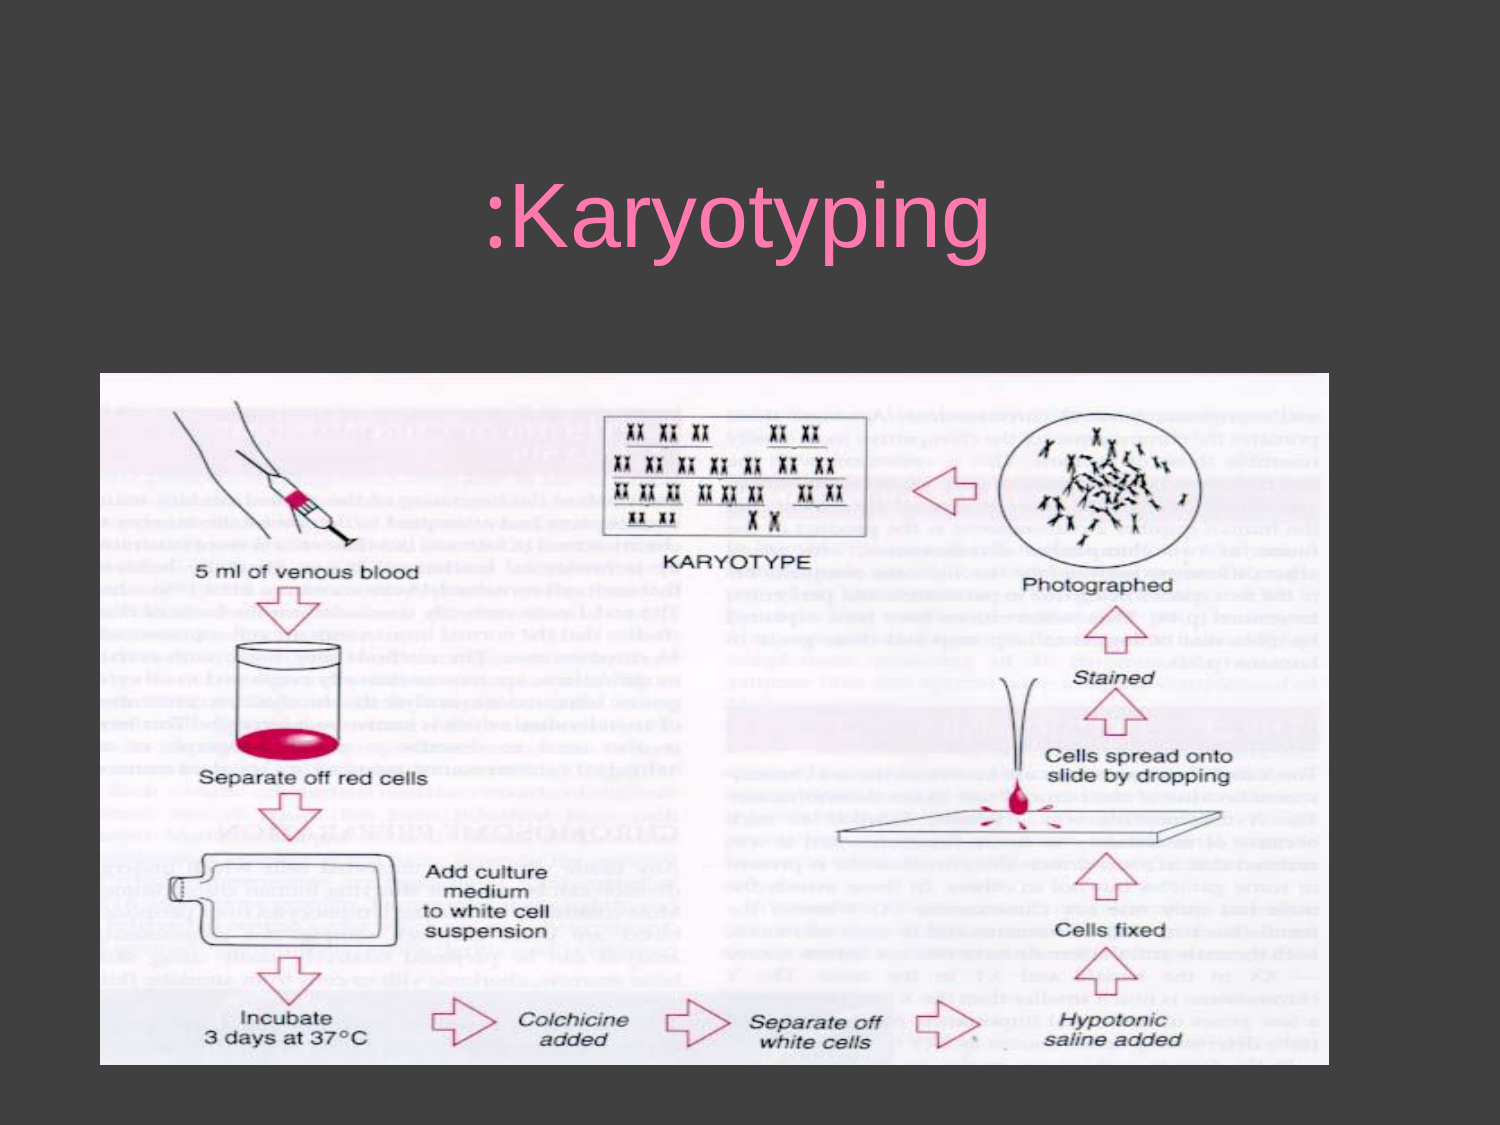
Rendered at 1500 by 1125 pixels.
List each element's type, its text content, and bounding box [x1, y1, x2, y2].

picture [100, 373, 1329, 1065]
title Karyotyping: [100, 90, 1376, 332]
